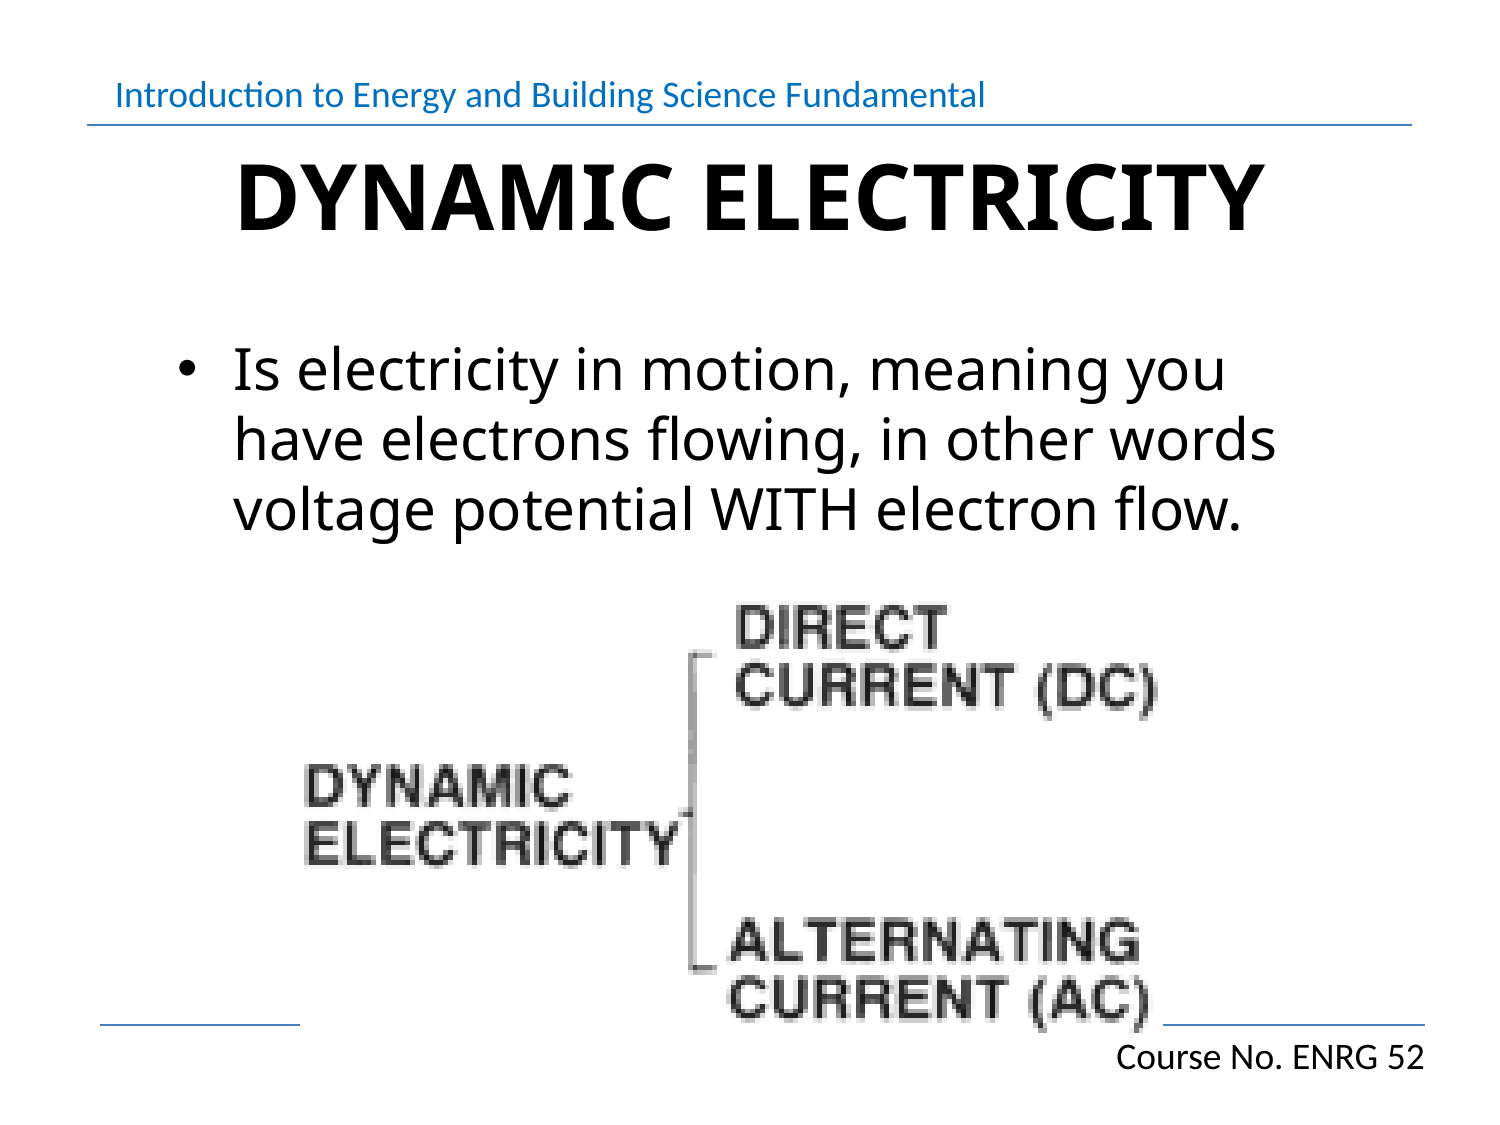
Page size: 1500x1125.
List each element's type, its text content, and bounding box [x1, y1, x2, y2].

title DYNAMIC ELECTRICITY [112, 99, 1388, 288]
list Is electricity in motion, meaning you have electrons flowing, in other words voltage potential WITH electron flow. [162, 324, 1388, 675]
picture [299, 601, 1163, 1038]
